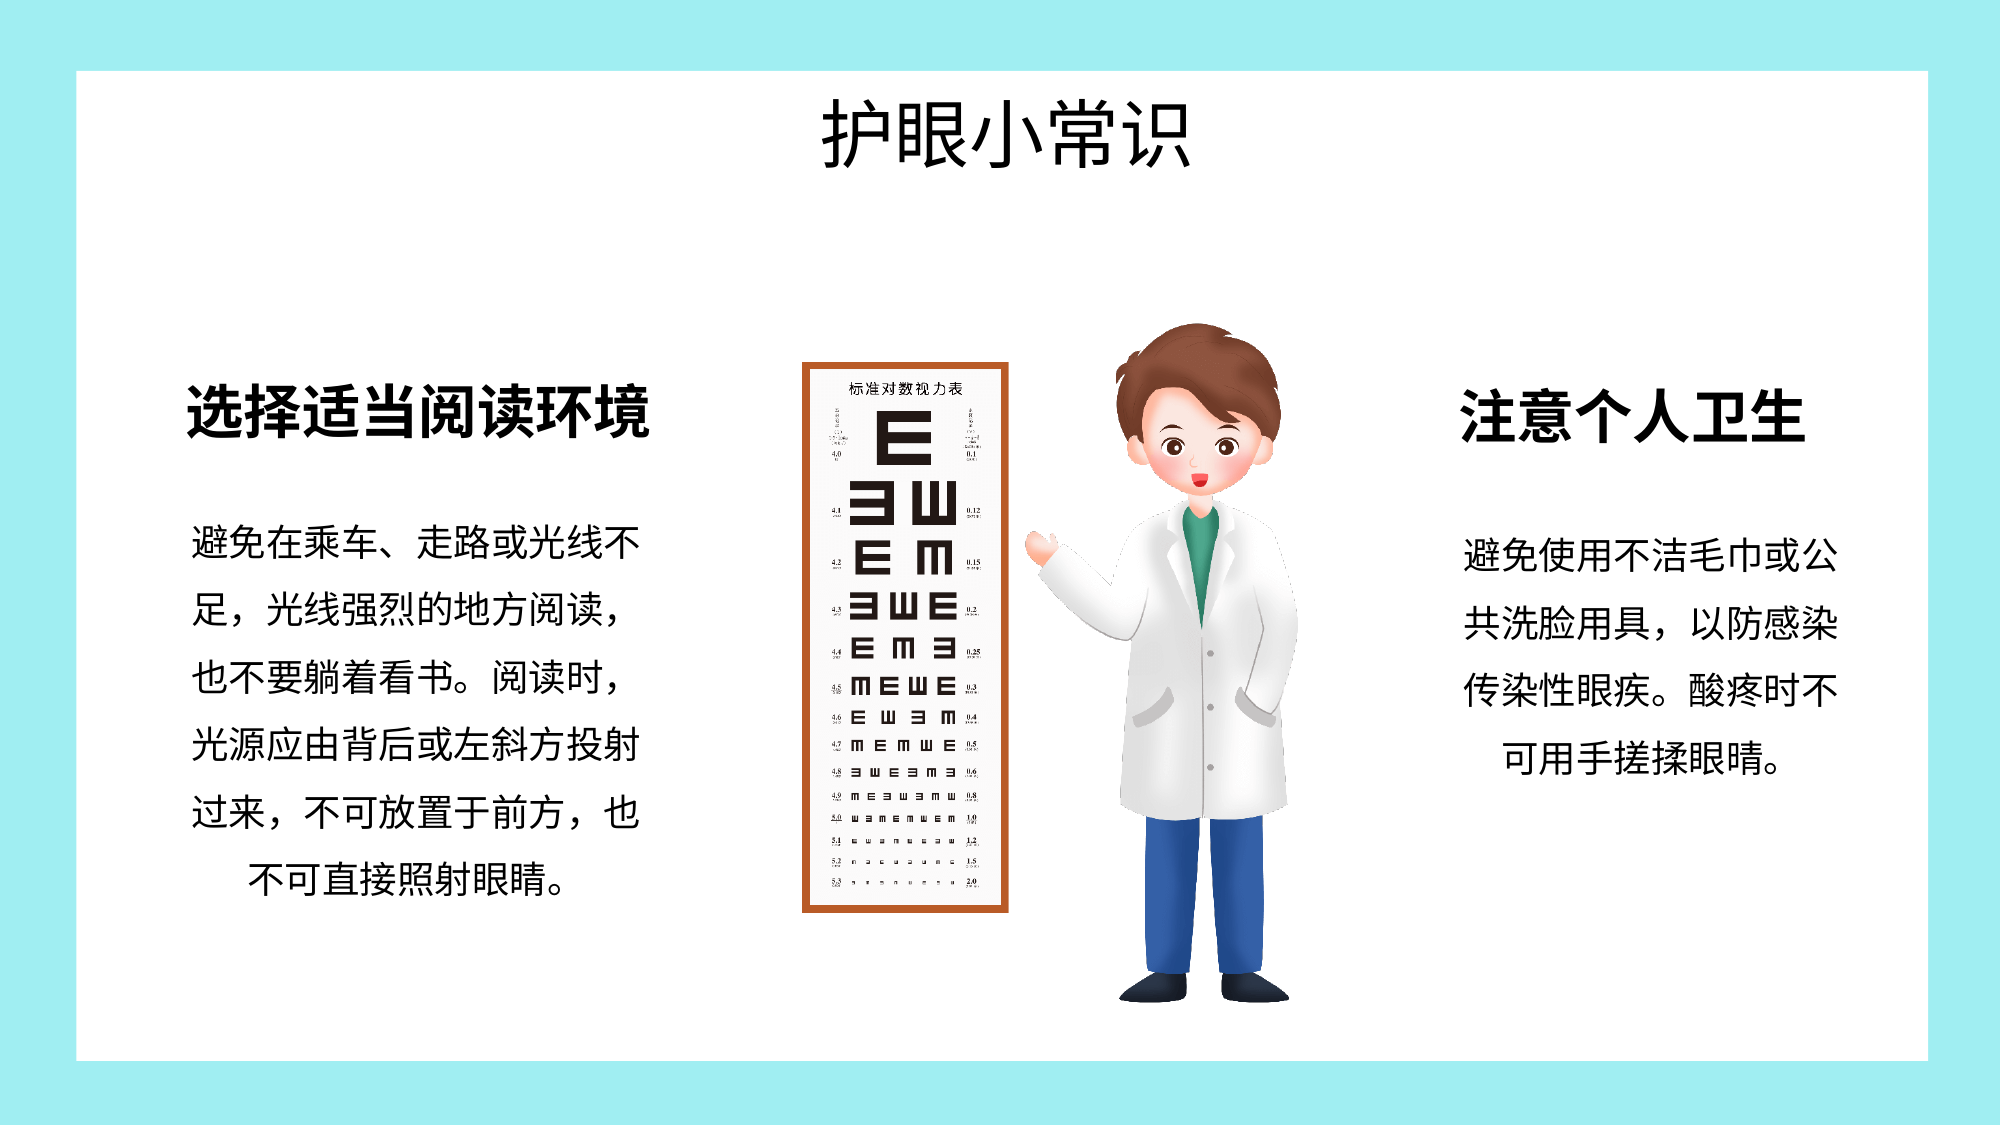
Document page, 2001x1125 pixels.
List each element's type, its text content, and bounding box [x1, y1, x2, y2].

text_box 护眼小常识 [804, 90, 1210, 187]
picture [671, 260, 1445, 1035]
text_box 避免使用不洁毛巾或公共洗脸用具，以防感染传染性眼疾。酸疼时不可用手搓揉眼晴。 [1449, 502, 1867, 787]
text_box 避免在乘车、走路或光线不足，光线强烈的地方阅读，也不要躺着看书。阅读时，光源应由背后或左斜方投射过来，不可放置于前方，也不可直接照射眼睛。 [162, 489, 666, 909]
text_box 注意个人卫生 [1449, 372, 1838, 458]
text_box 选择适当阅读环境 [171, 368, 666, 453]
